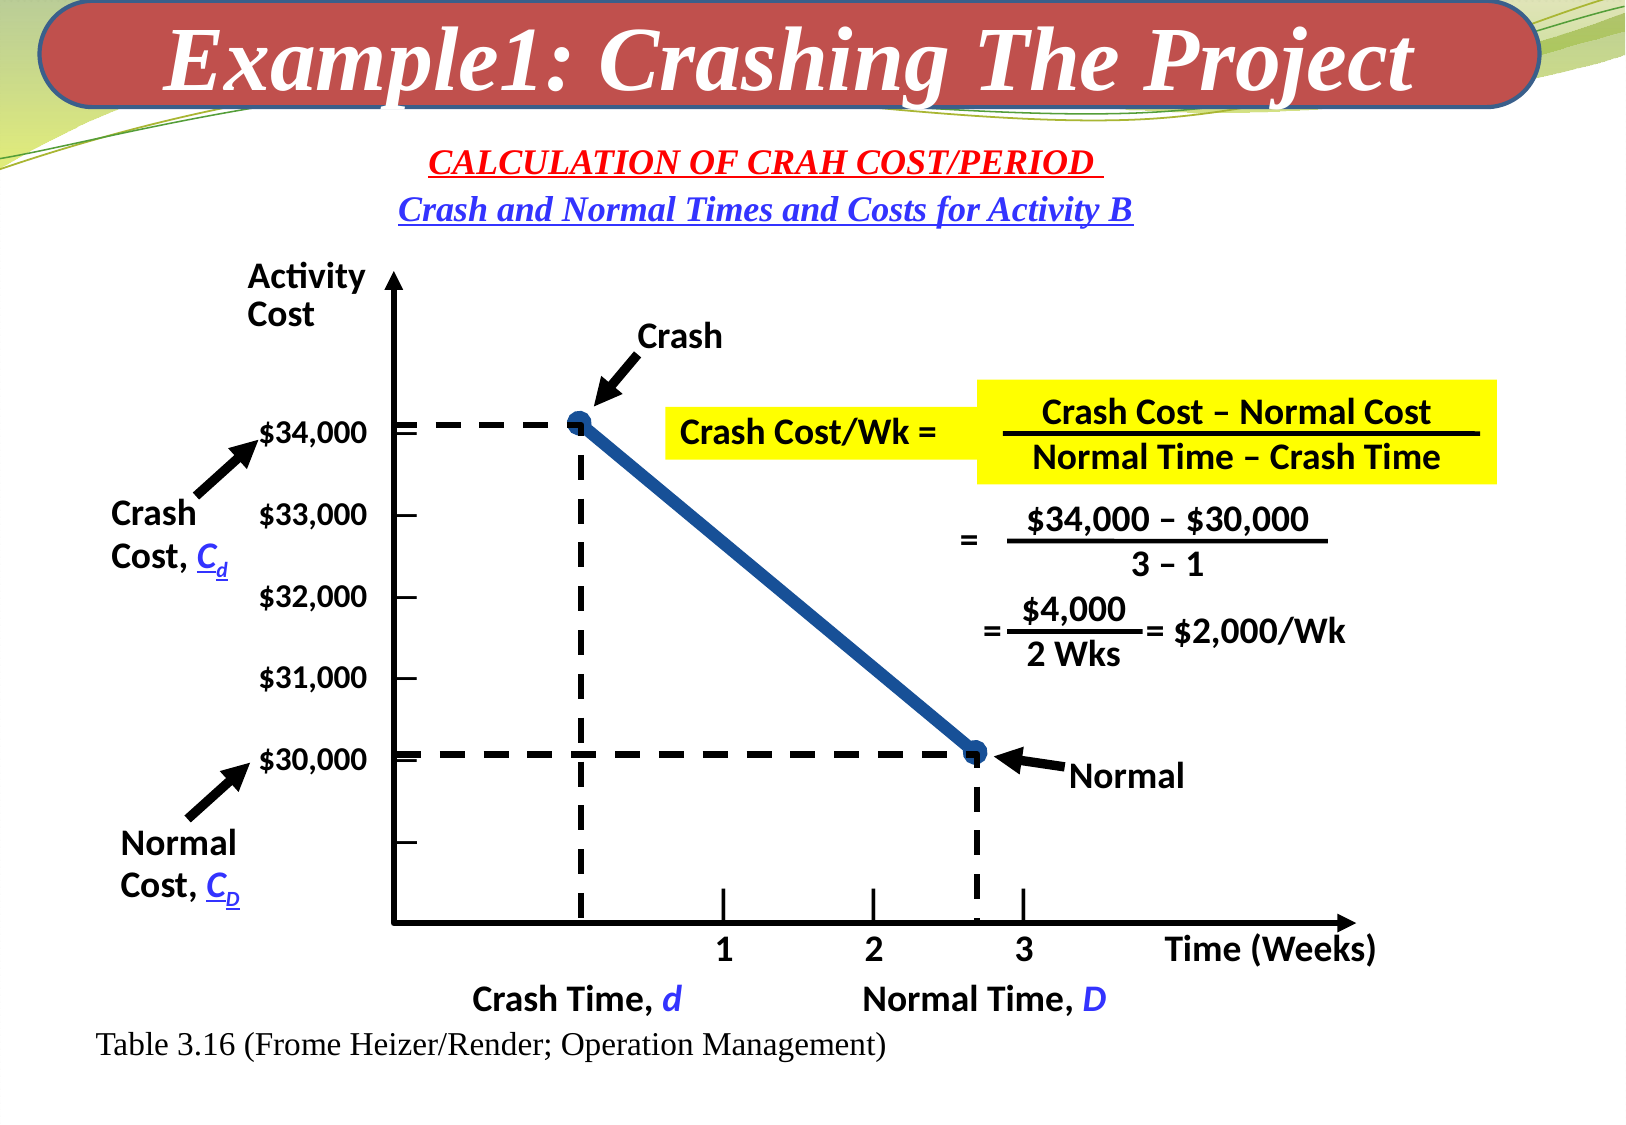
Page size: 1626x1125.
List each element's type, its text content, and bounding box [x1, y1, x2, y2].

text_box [96, 439, 1133, 1028]
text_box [232, 250, 1430, 439]
text_box Example1: Crashing The Project [39, 0, 1540, 108]
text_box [391, 423, 593, 439]
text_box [593, 310, 1224, 439]
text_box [1133, 683, 1224, 804]
text_box CALCULATION OF CRAH COST/PERIOD Crash and Normal Times and Costs for Activity B [128, 126, 1404, 237]
text_box Table 3.16 (Frome Heizer/Render; Operation Management) [80, 1014, 1133, 1070]
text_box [665, 379, 1497, 683]
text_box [1133, 683, 1430, 977]
